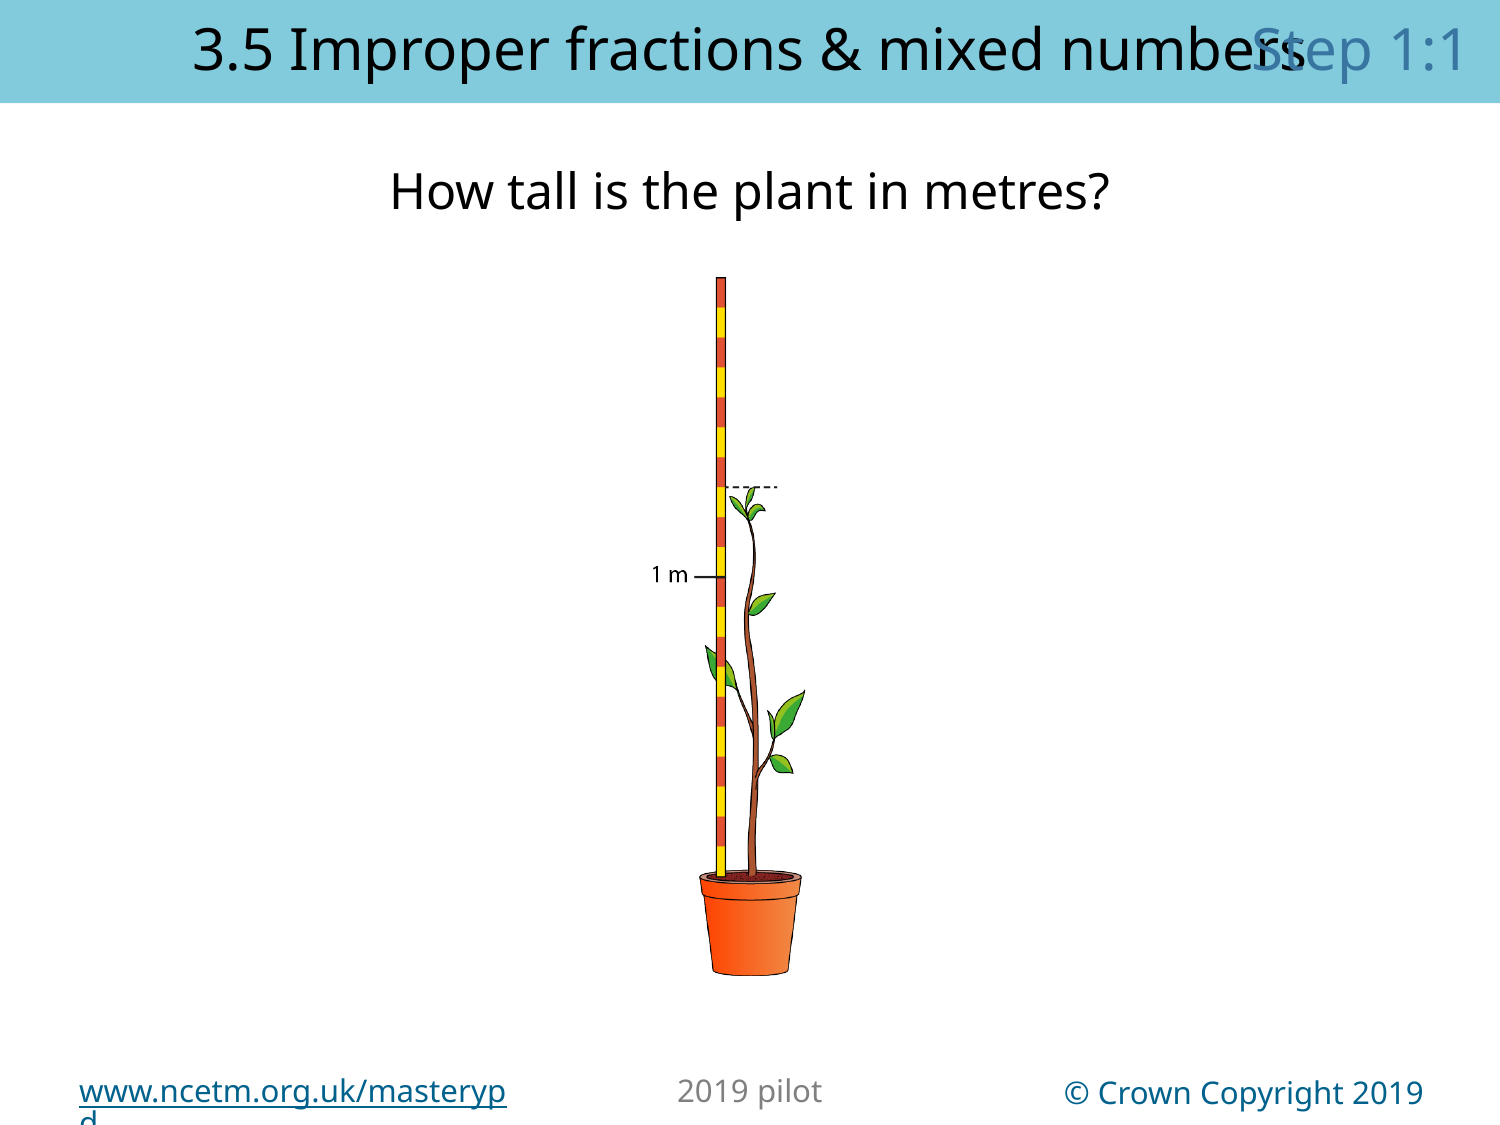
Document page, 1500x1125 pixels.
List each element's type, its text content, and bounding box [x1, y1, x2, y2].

text_box How tall is the plant in metres? [45, 152, 1455, 228]
list Step 1:1 [0, 0, 1500, 104]
picture [470, 277, 1030, 976]
